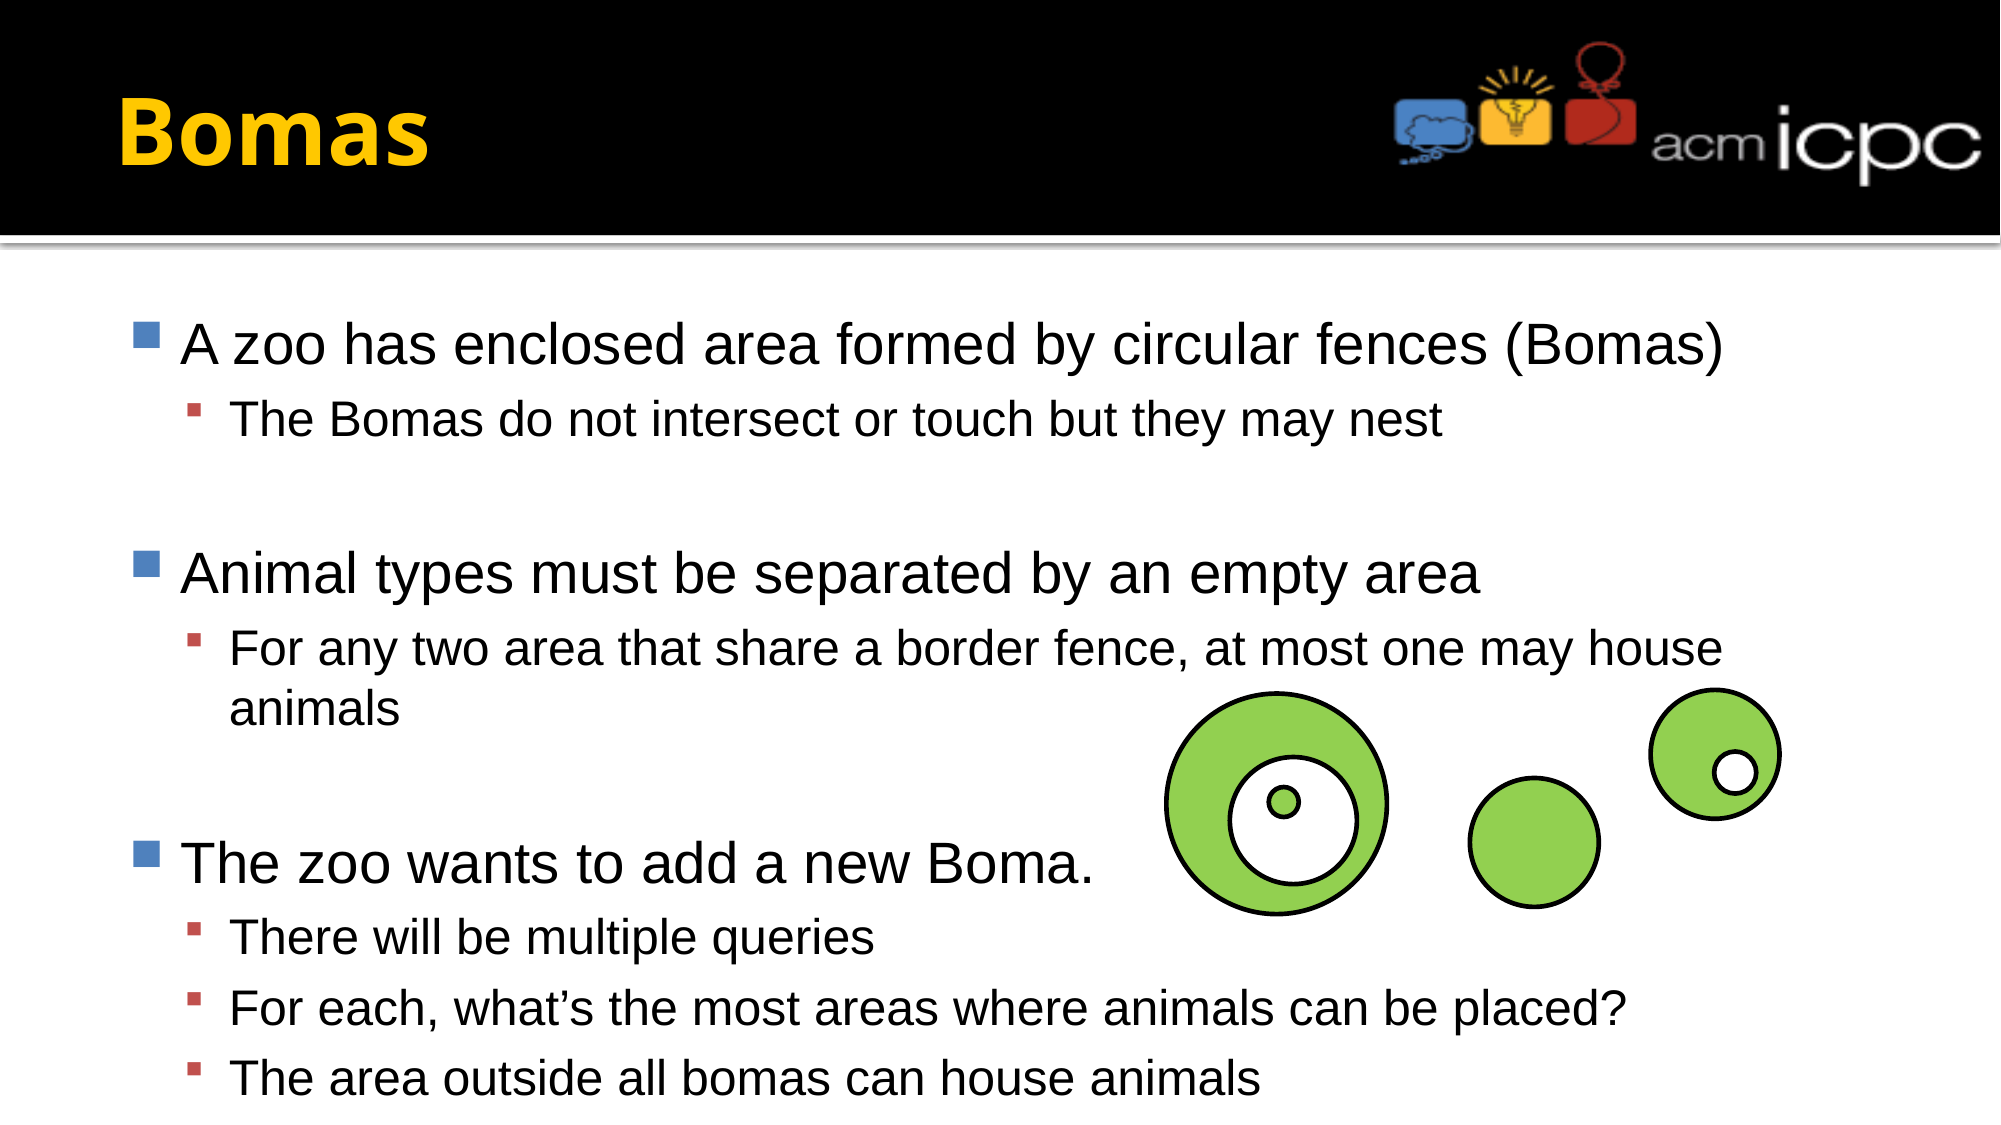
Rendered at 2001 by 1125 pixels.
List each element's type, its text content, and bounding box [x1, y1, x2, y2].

picture [1366, 24, 2000, 191]
text_box [1225, 753, 1361, 889]
title Bomas [99, 25, 1350, 231]
text_box [1646, 685, 1784, 823]
text_box [1264, 783, 1303, 821]
text_box [1162, 689, 1391, 919]
text_box [1710, 747, 1761, 798]
text_box [1465, 774, 1603, 911]
list A zoo has enclosed area formed by circular fences (Bomas) The Bomas do not intersect or touch but they may nest Animal types must be separated by an empty area For any two area that share a border fence, at most one may house animals The zoo wants to add a new Boma. There will be multiple queries For each, what’s the most areas where animals can be placed? The area outside all bomas can house animals [99, 291, 1900, 1050]
